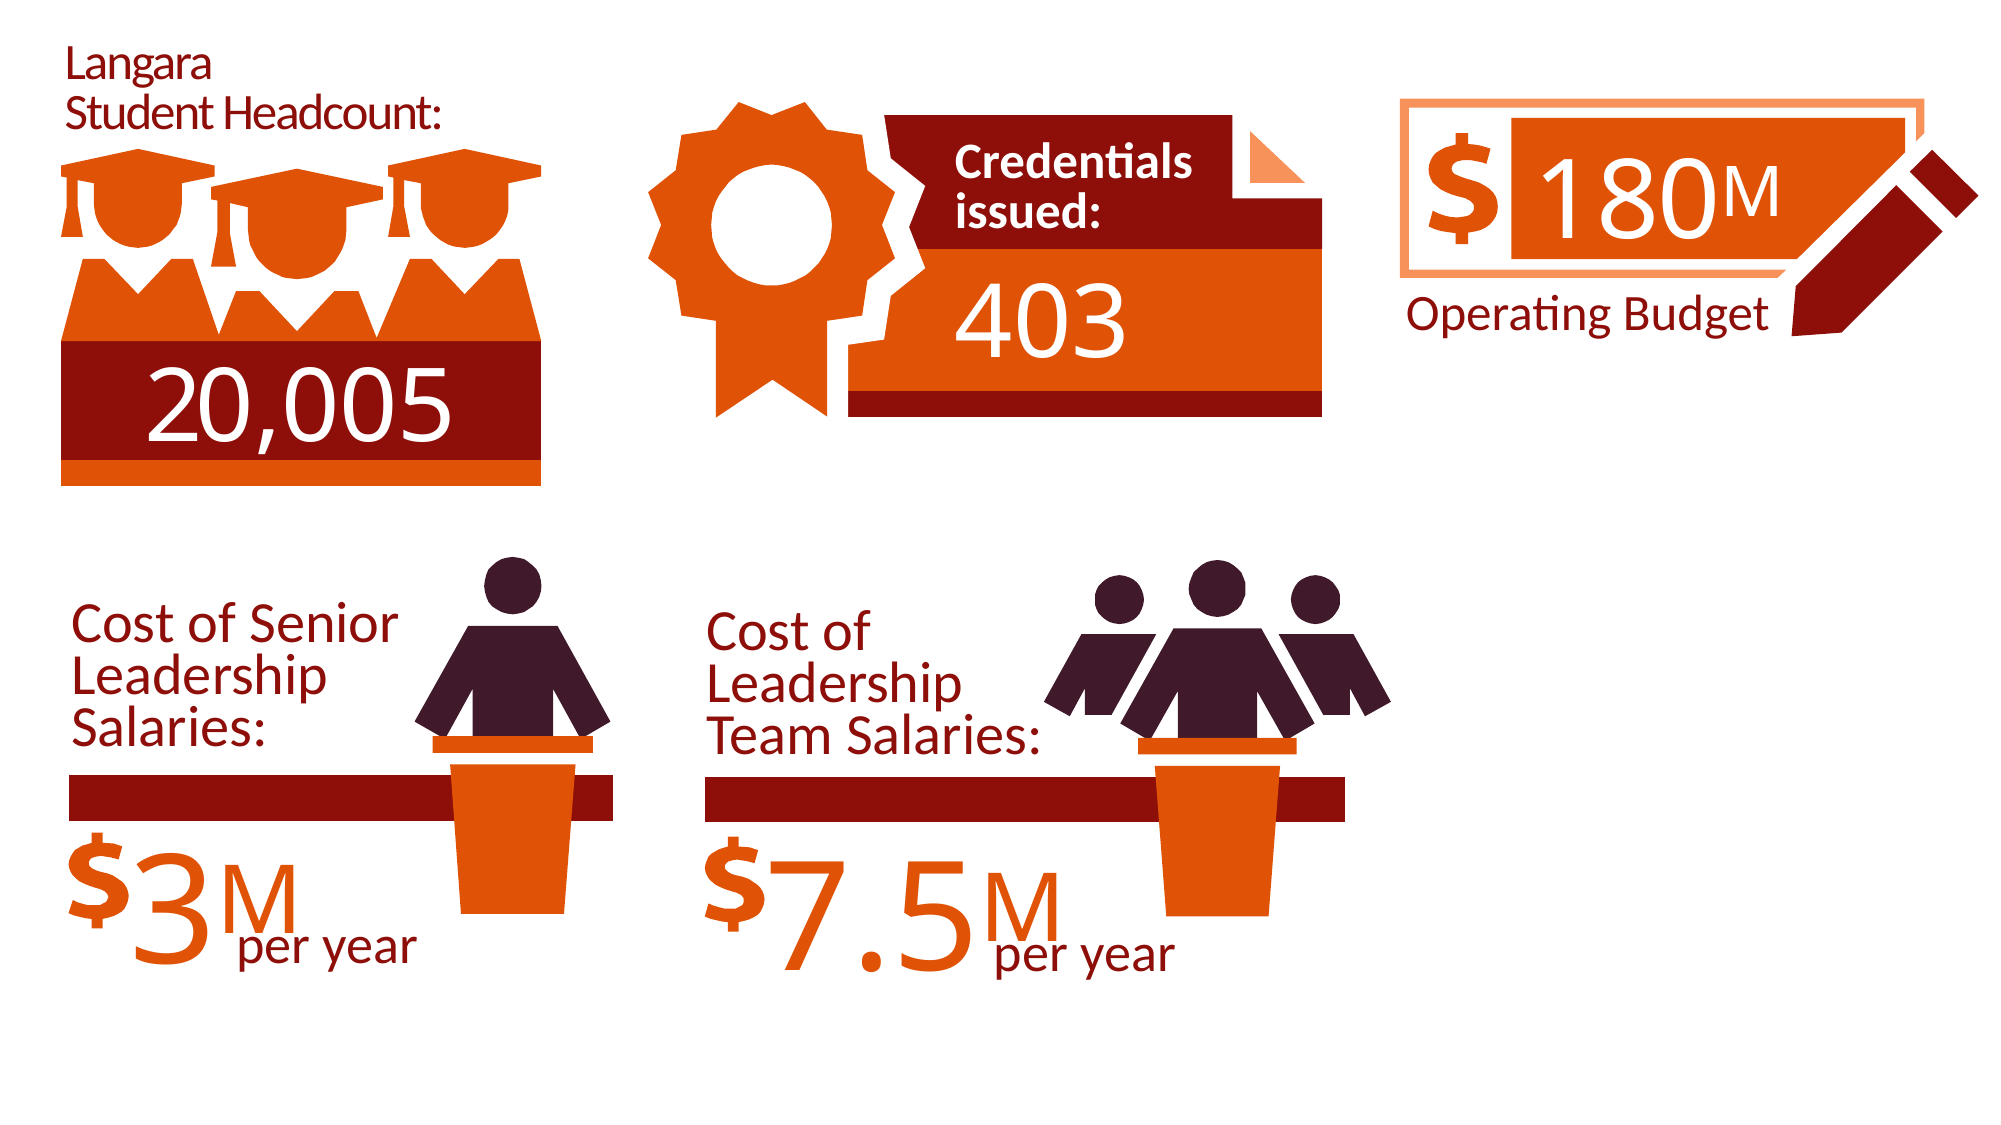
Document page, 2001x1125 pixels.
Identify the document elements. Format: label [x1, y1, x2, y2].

text_box [1390, 98, 1979, 349]
text_box [56, 556, 614, 997]
text_box [617, 73, 1322, 455]
text_box [49, 30, 552, 486]
text_box [691, 559, 1391, 1005]
